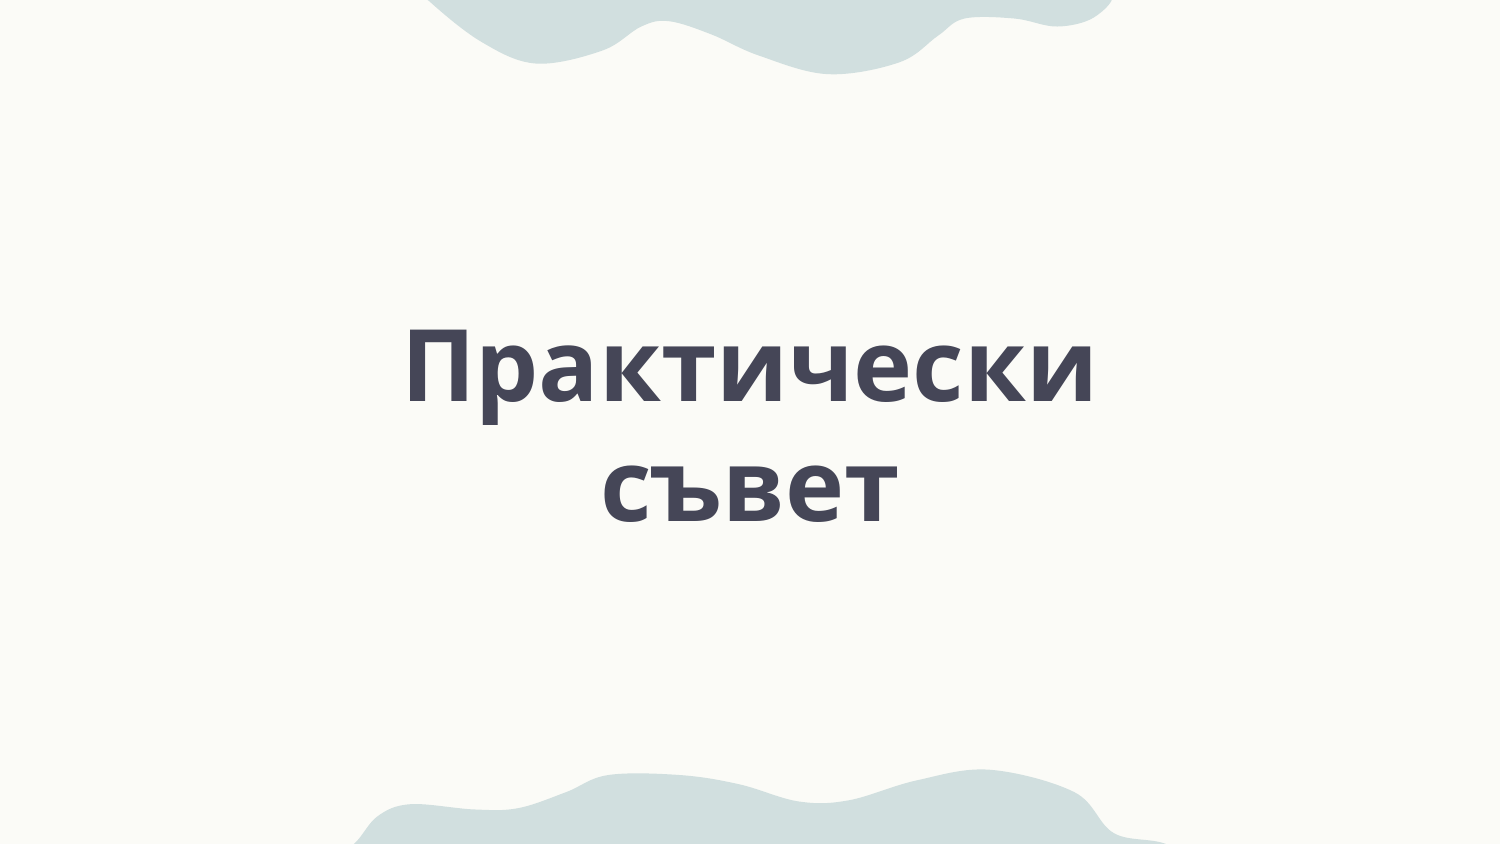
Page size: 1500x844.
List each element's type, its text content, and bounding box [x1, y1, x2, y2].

title Практически съвет [227, 214, 1273, 630]
